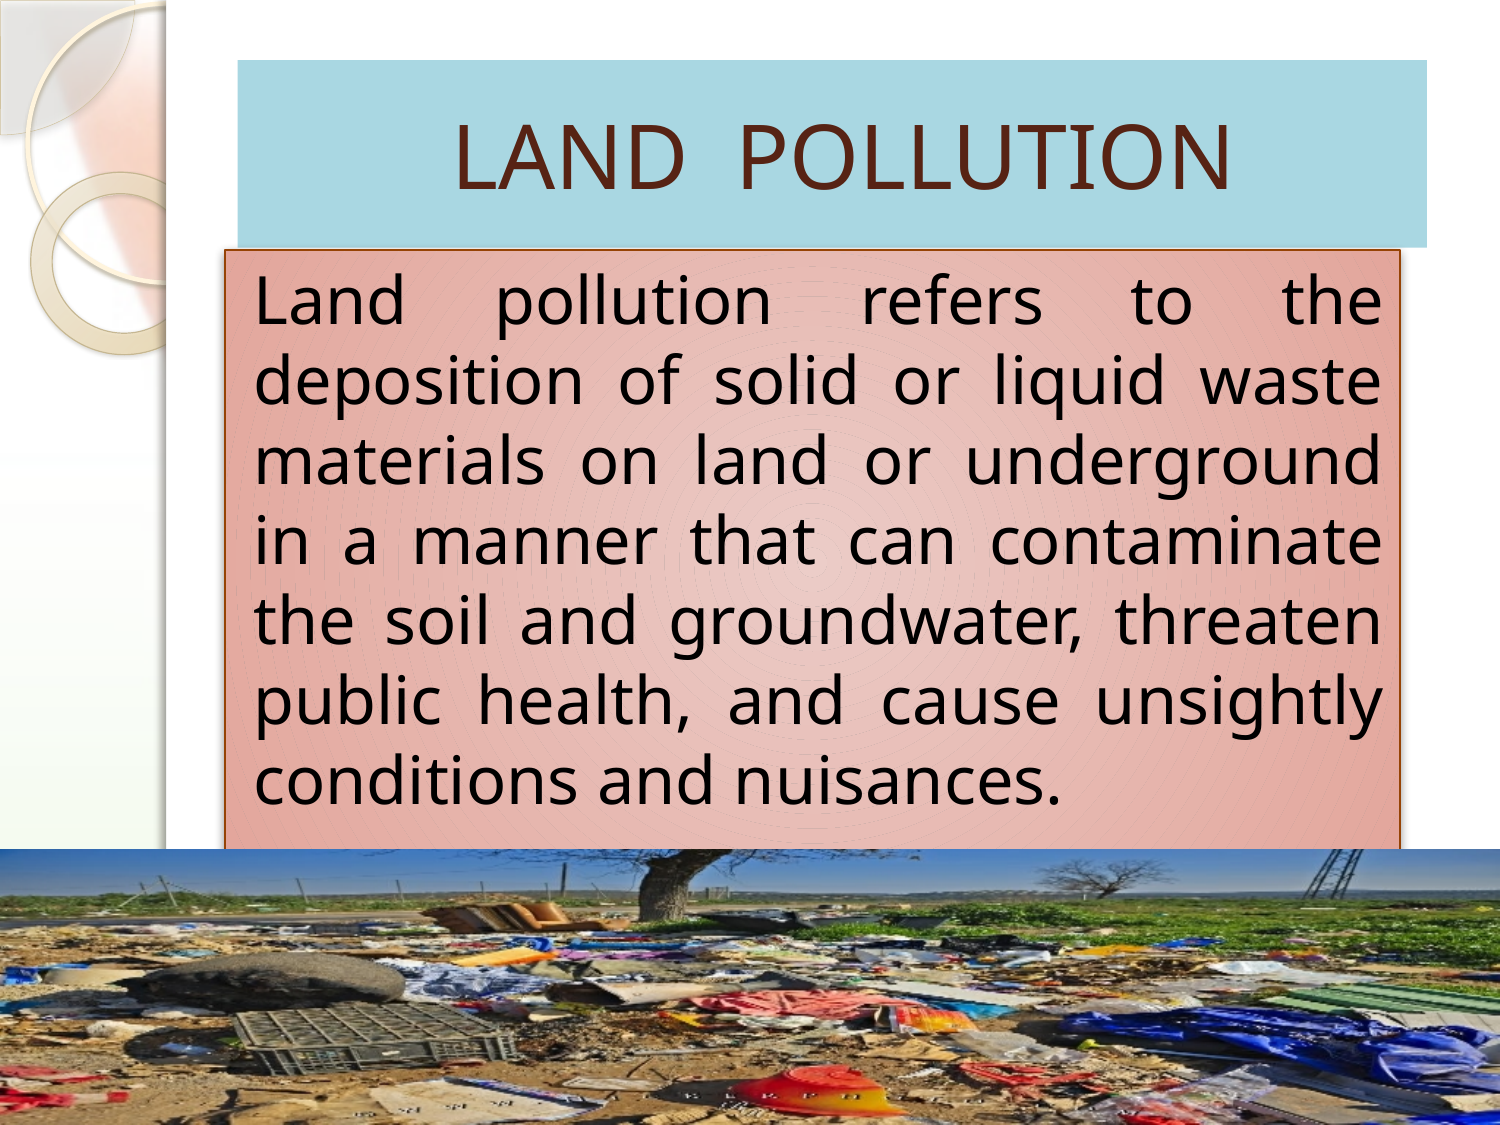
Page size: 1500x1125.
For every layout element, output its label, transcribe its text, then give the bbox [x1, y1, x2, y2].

title LAND POLLUTION [237, 60, 1427, 248]
list Land pollution refers to the deposition of solid or liquid waste materials on land or underground in a manner that can contaminate the soil and groundwater, threaten public health, and cause unsightly conditions and nuisances. [224, 249, 1401, 846]
picture [0, 849, 1500, 1125]
